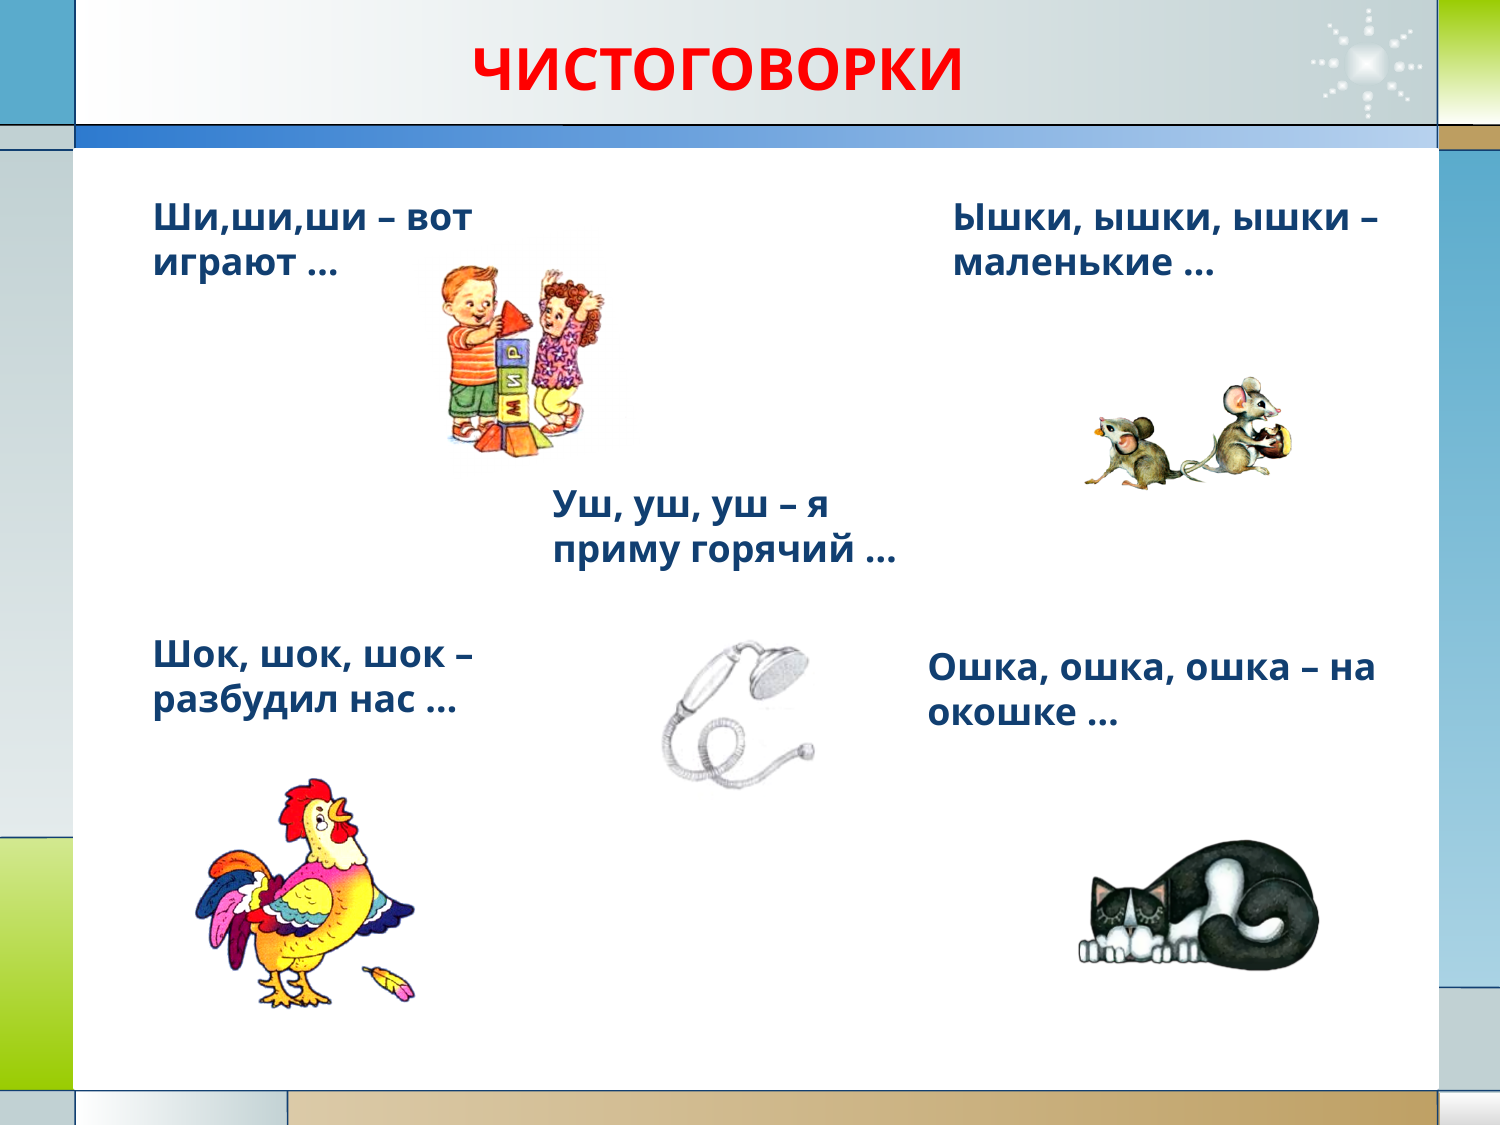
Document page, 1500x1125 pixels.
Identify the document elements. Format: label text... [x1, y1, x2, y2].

picture [187, 774, 426, 1015]
picture [431, 240, 620, 464]
text_box Уш, уш, уш – я приму горячий … [535, 448, 965, 602]
picture [649, 624, 821, 801]
text_box Шок, шок, шок – разбудил нас … [135, 598, 589, 752]
picture [1074, 812, 1324, 979]
text_box Ышки, ышки, ышки –маленькие … [935, 160, 1402, 314]
picture [1074, 337, 1301, 518]
text_box Ошка, ошка, ошка – на окошке … [910, 610, 1402, 764]
text_box Ши,ши,ши – вот играют … [135, 160, 565, 314]
text_box [73, 148, 1439, 1090]
text_box ЧИСТОГОВОРКИ [362, 24, 1075, 110]
